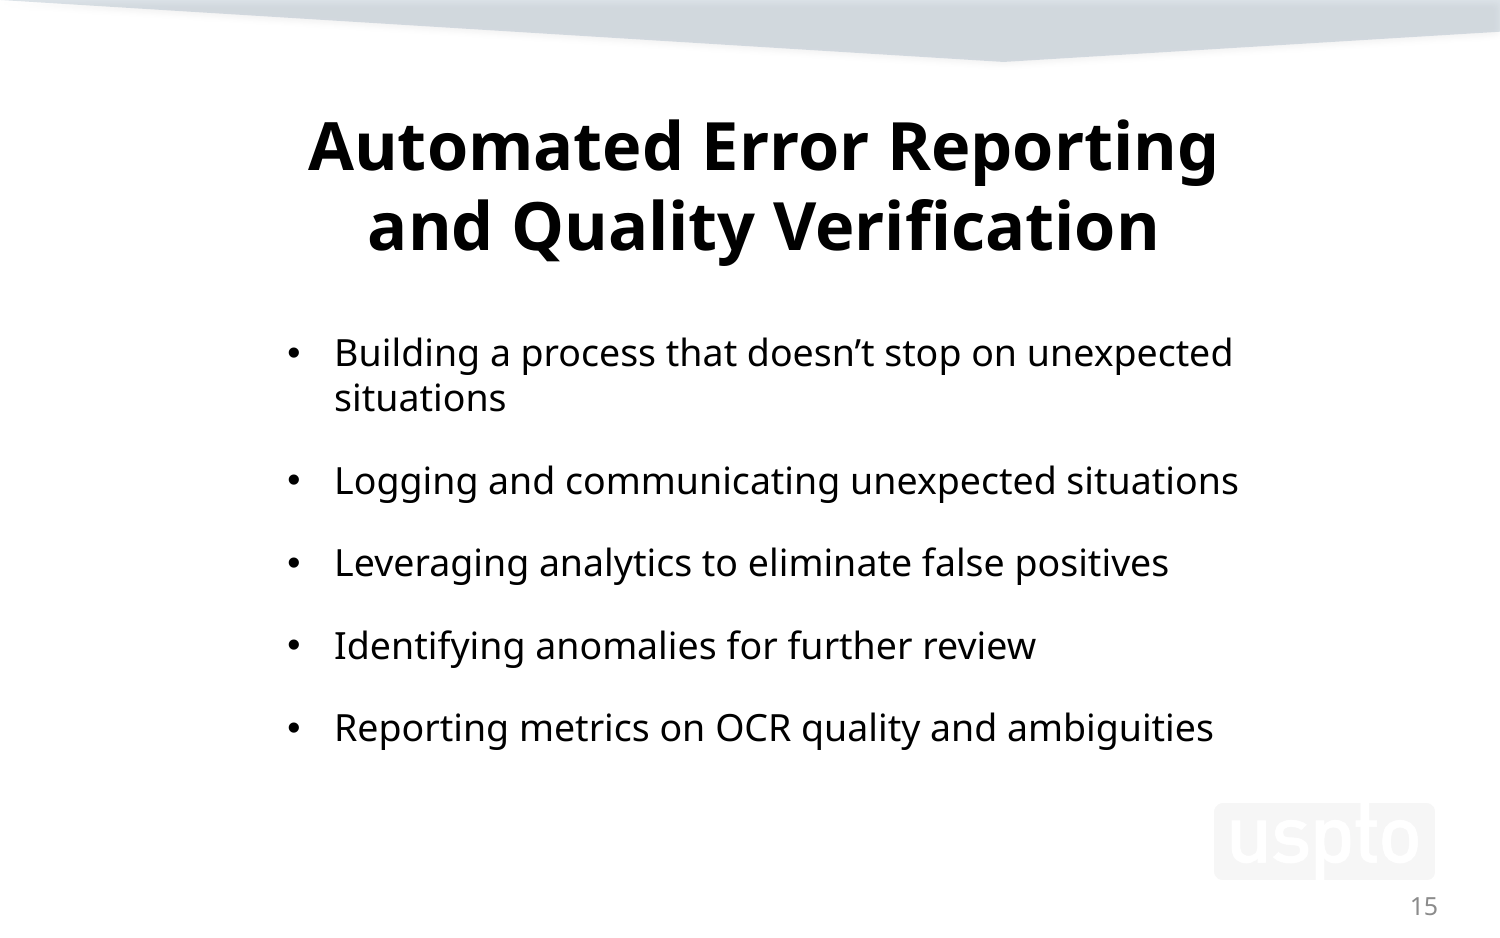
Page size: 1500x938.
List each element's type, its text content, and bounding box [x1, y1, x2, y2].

title Automated Error Reporting and Quality Verification [272, 113, 1256, 255]
slide_number 15 [1135, 882, 1454, 933]
text_box Building a process that doesn’t stop on unexpected situations Logging and communicating unexpected situations Leveraging analytics to eliminate false positives Identifying anomalies for further review Reporting metrics on OCR quality and ambiguities [272, 322, 1344, 757]
